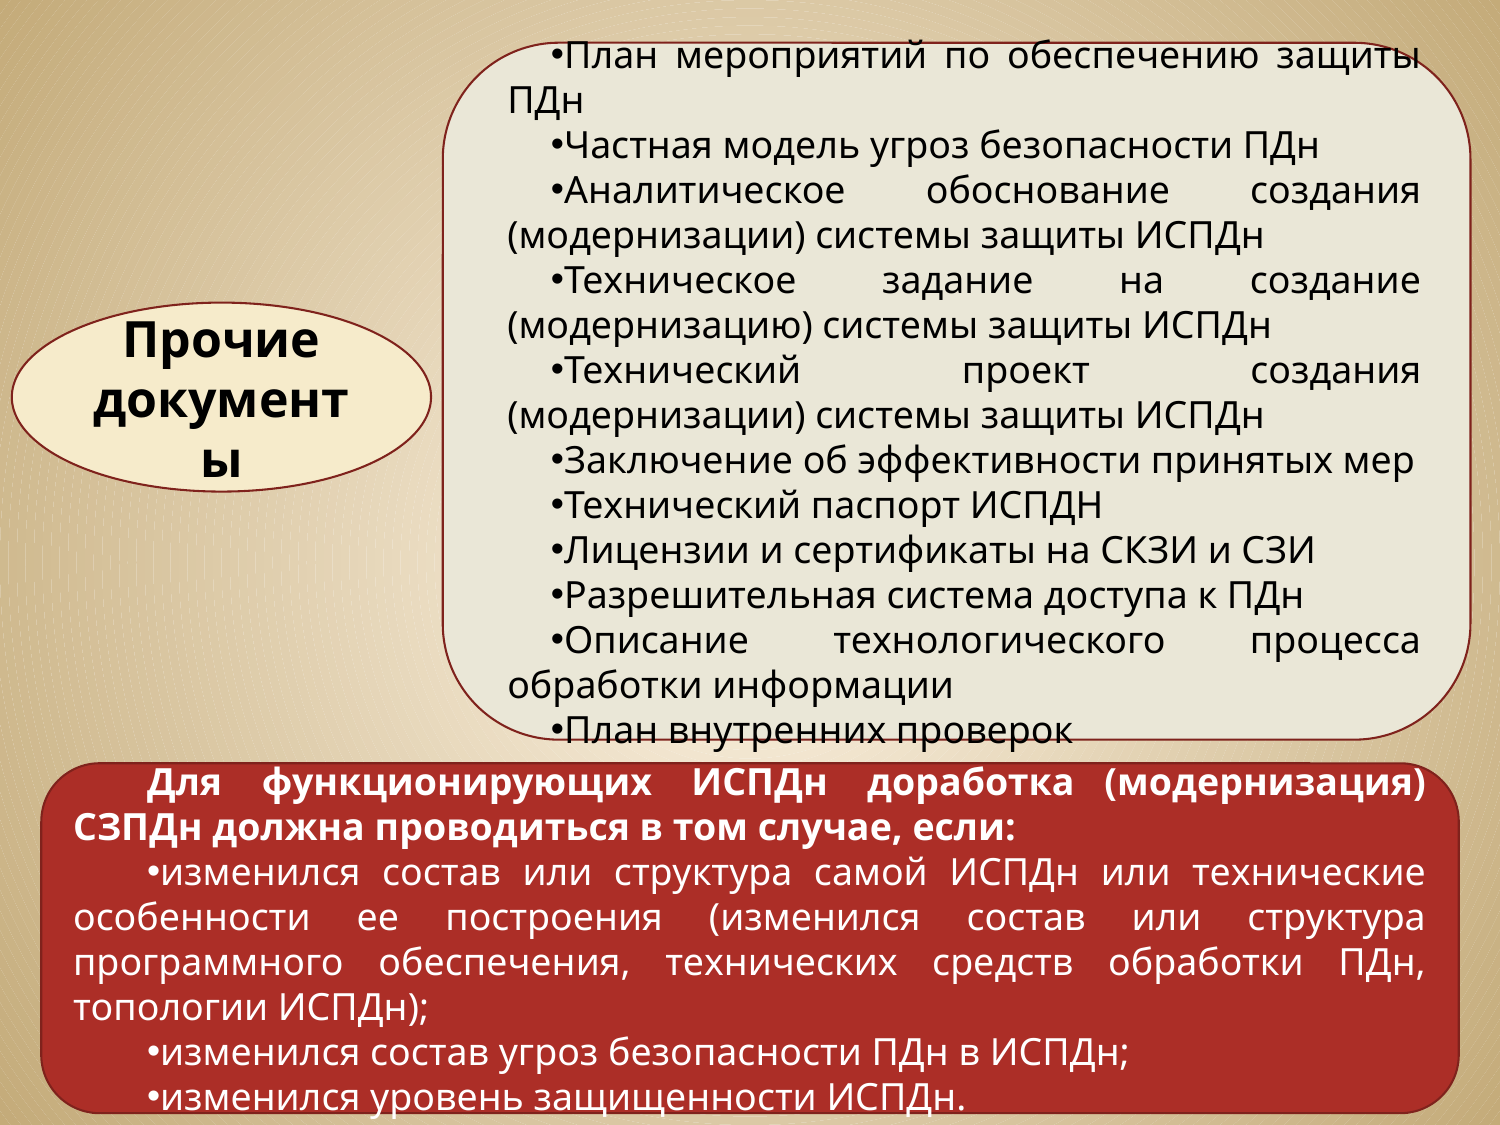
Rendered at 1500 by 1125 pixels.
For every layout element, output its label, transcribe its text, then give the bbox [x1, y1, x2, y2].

text_box План мероприятий по обеспечению защиты ПДн Частная модель угроз безопасности ПДн Аналитическое обоснование создания (модернизации) системы защиты ИСПДн Техническое задание на создание (модернизацию) системы защиты ИСПДн Технический проект создания (модернизации) системы защиты ИСПДн Заключение об эффективности принятых мер Технический паспорт ИСПДН Лицензии и сертификаты на СКЗИ и СЗИ Разрешительная система доступа к ПДн Описание технологического процесса обработки информации План внутренних проверок [441, 41, 1472, 741]
text_box Прочие документы [10, 301, 433, 493]
text_box Для функционирующих ИСПДн доработка (модернизация) СЗПДн должна проводиться в том случае, если: изменился состав или структура самой ИСПДн или технические особенности ее построения (изменился состав или структура программного обеспечения, технических средств обработки ПДн, топологии ИСПДн); изменился состав угроз безопасности ПДн в ИСПДн; изменился уровень защищенности ИСПДн. [40, 762, 1460, 1115]
